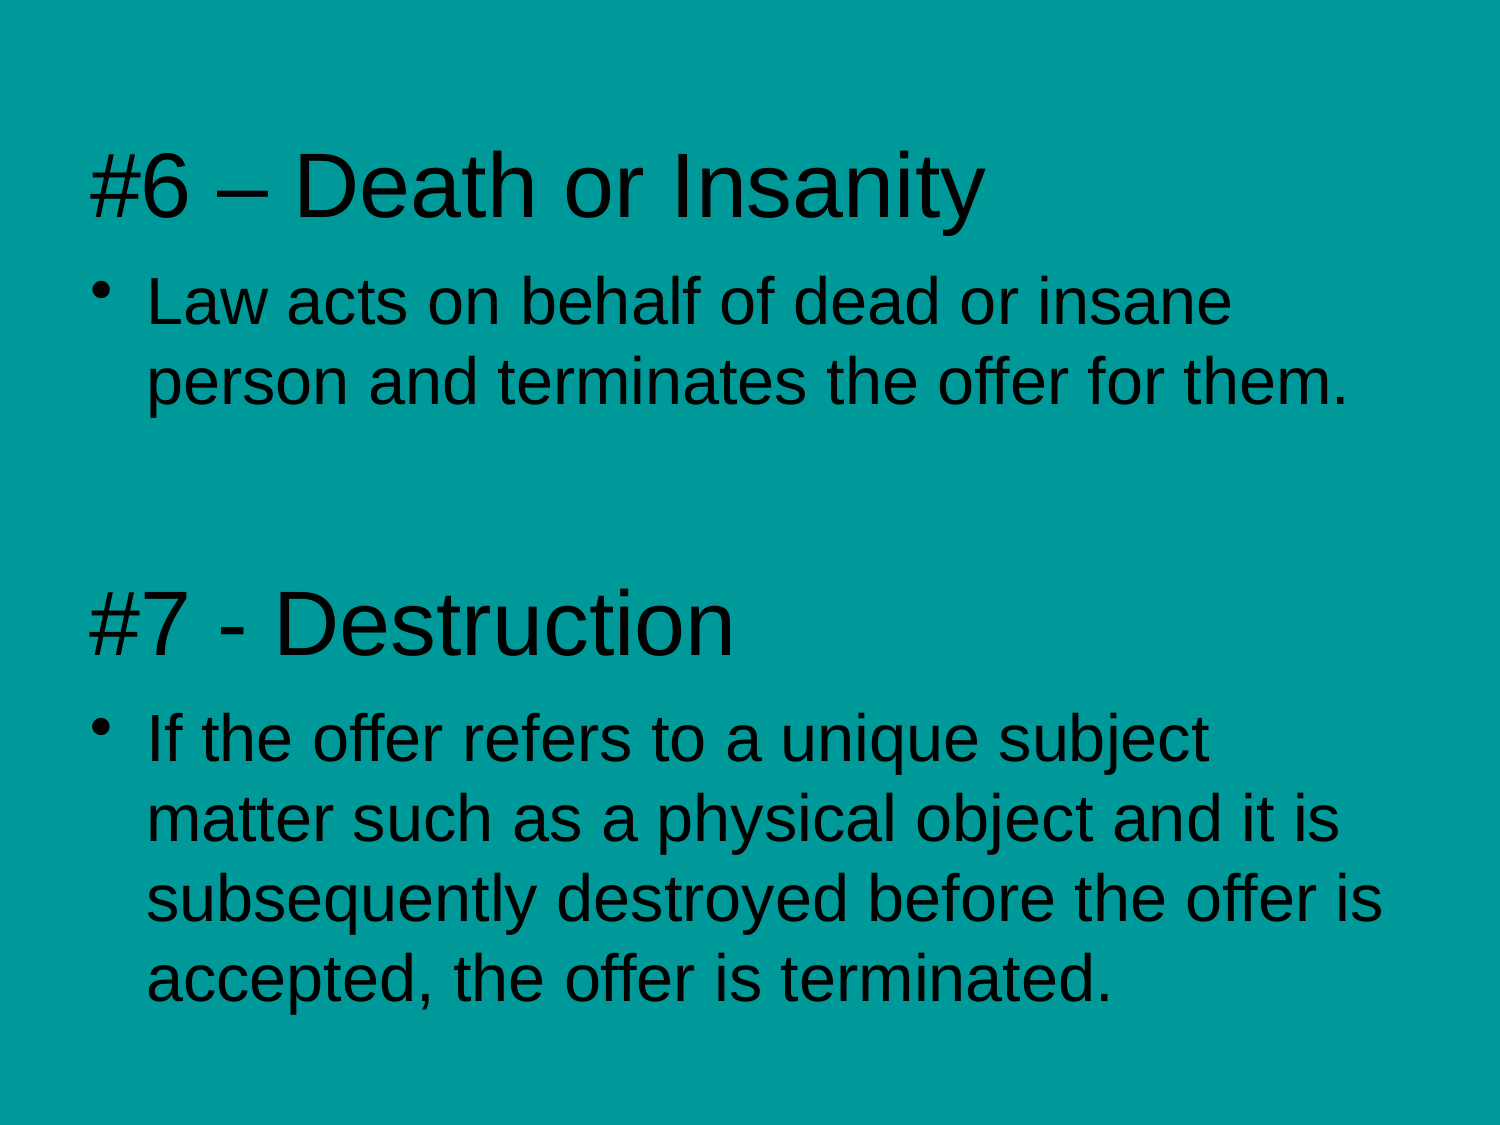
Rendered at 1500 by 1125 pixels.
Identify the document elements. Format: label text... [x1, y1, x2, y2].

list Law acts on behalf of dead or insane person and terminates the offer for them. [74, 249, 1426, 588]
text_box If the offer refers to a unique subject matter such as a physical object and it is subsequently destroyed before the offer is accepted, the offer is terminated. [74, 687, 1425, 1000]
text_box #7 - Destruction [74, 537, 1425, 687]
title #6 – Death or Insanity [74, 87, 1426, 249]
